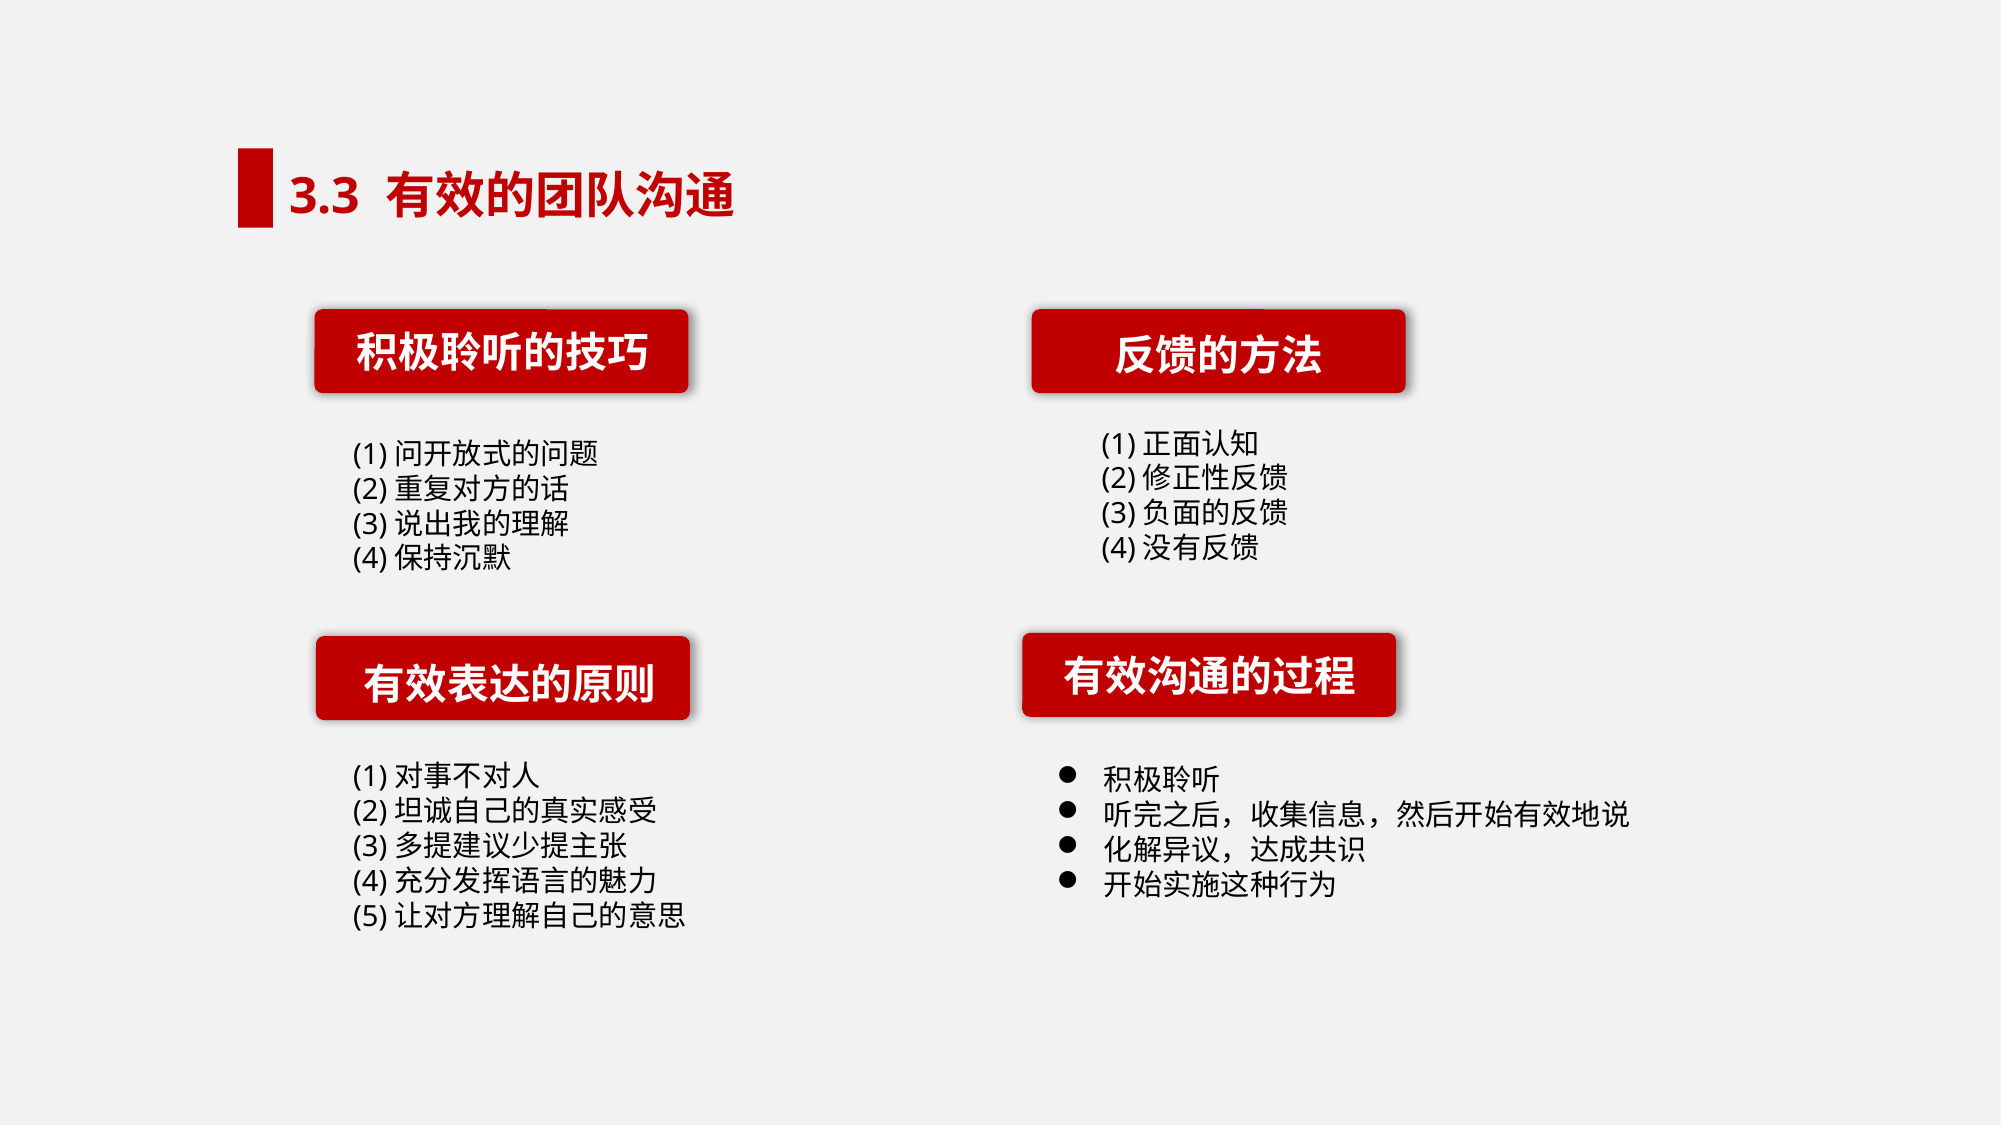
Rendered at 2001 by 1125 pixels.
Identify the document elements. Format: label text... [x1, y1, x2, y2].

text_box 3.3 有效的团队沟通 [274, 156, 1043, 231]
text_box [1022, 633, 1396, 717]
text_box (1)对事不对人 (2)坦诚自己的真实感受 (3)多提建议少提主张 (4)充分发挥语言的魅力 (5)让对方理解自己的意思 [338, 750, 792, 940]
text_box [316, 636, 690, 720]
text_box (1)正面认知 (2)修正性反馈 (3)负面的反馈 (4)没有反馈 [1086, 417, 1525, 573]
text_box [315, 309, 688, 393]
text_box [1032, 309, 1405, 393]
text_box (1)问开放式的问题 (2)重复对方的话 (3)说出我的理解 (4)保持沉默 [338, 427, 708, 583]
text_box 积极聆听 听完之后，收集信息，然后开始有效地说 化解异议，达成共识 开始实施这种行为 [1042, 753, 1829, 909]
text_box [238, 148, 273, 228]
